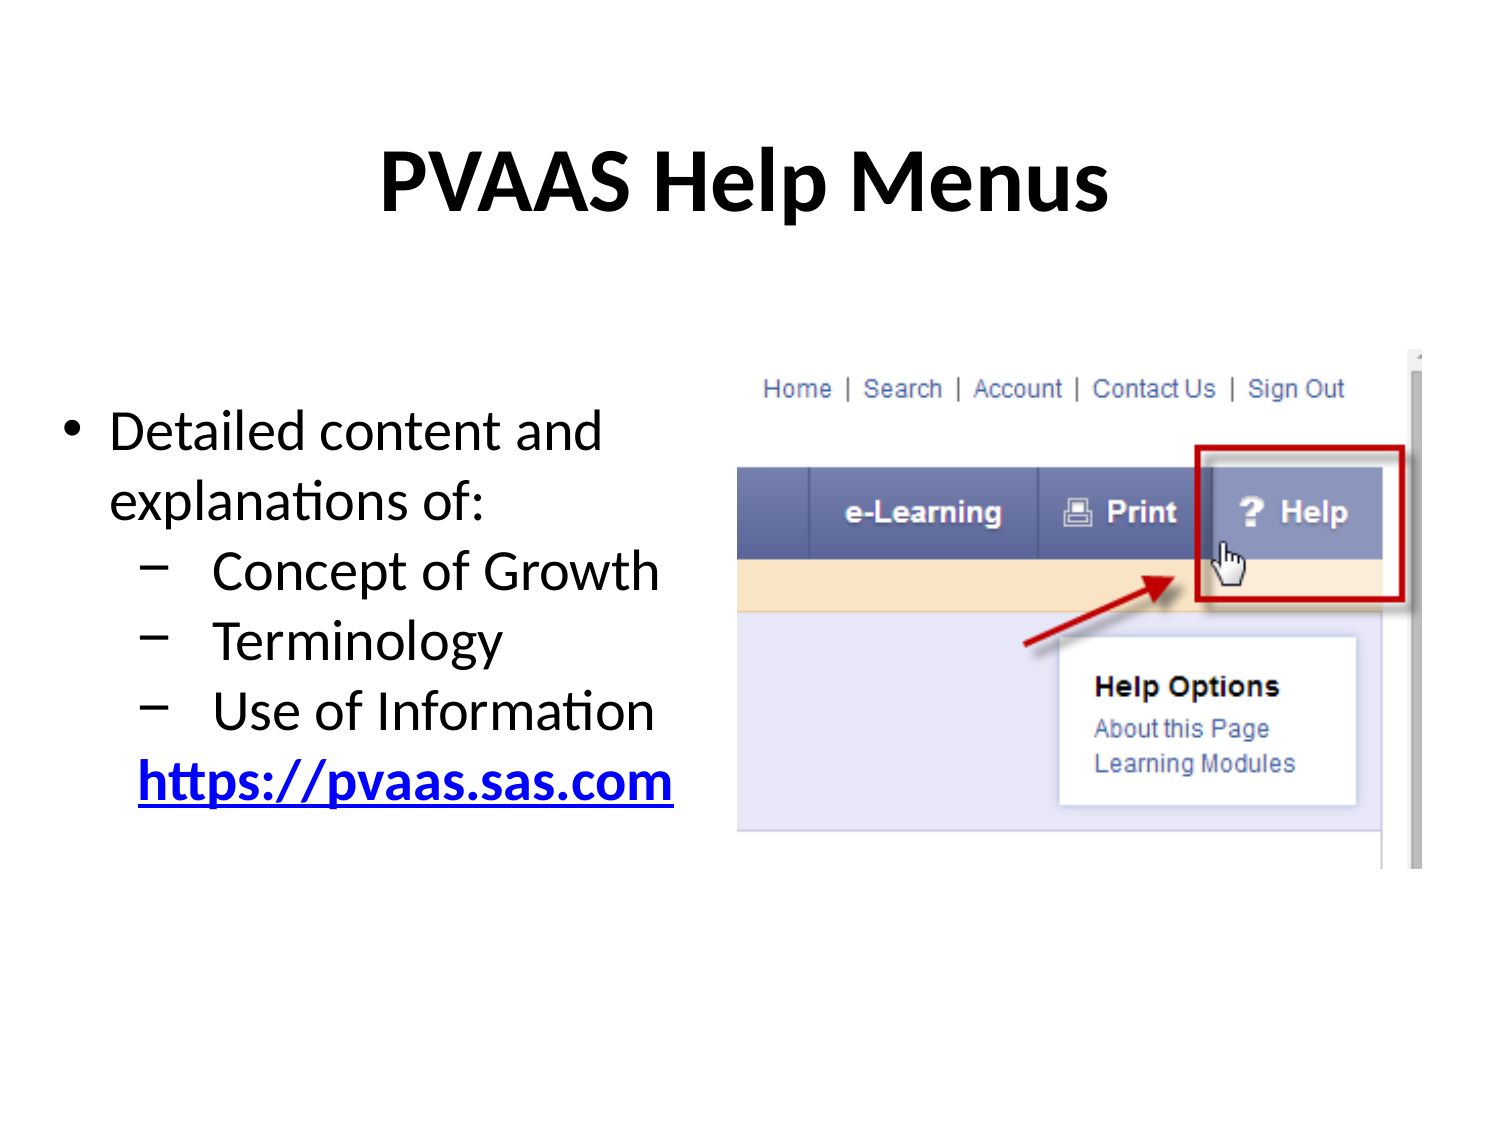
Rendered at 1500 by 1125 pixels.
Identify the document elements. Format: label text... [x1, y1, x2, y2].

picture [737, 349, 1423, 870]
title PVAAS Help Menus [45, 112, 1446, 237]
text_box Detailed content and explanations of: Concept of Growth Terminology Use of Information https://pvaas.sas.com [47, 385, 703, 855]
list [75, 262, 1425, 1005]
